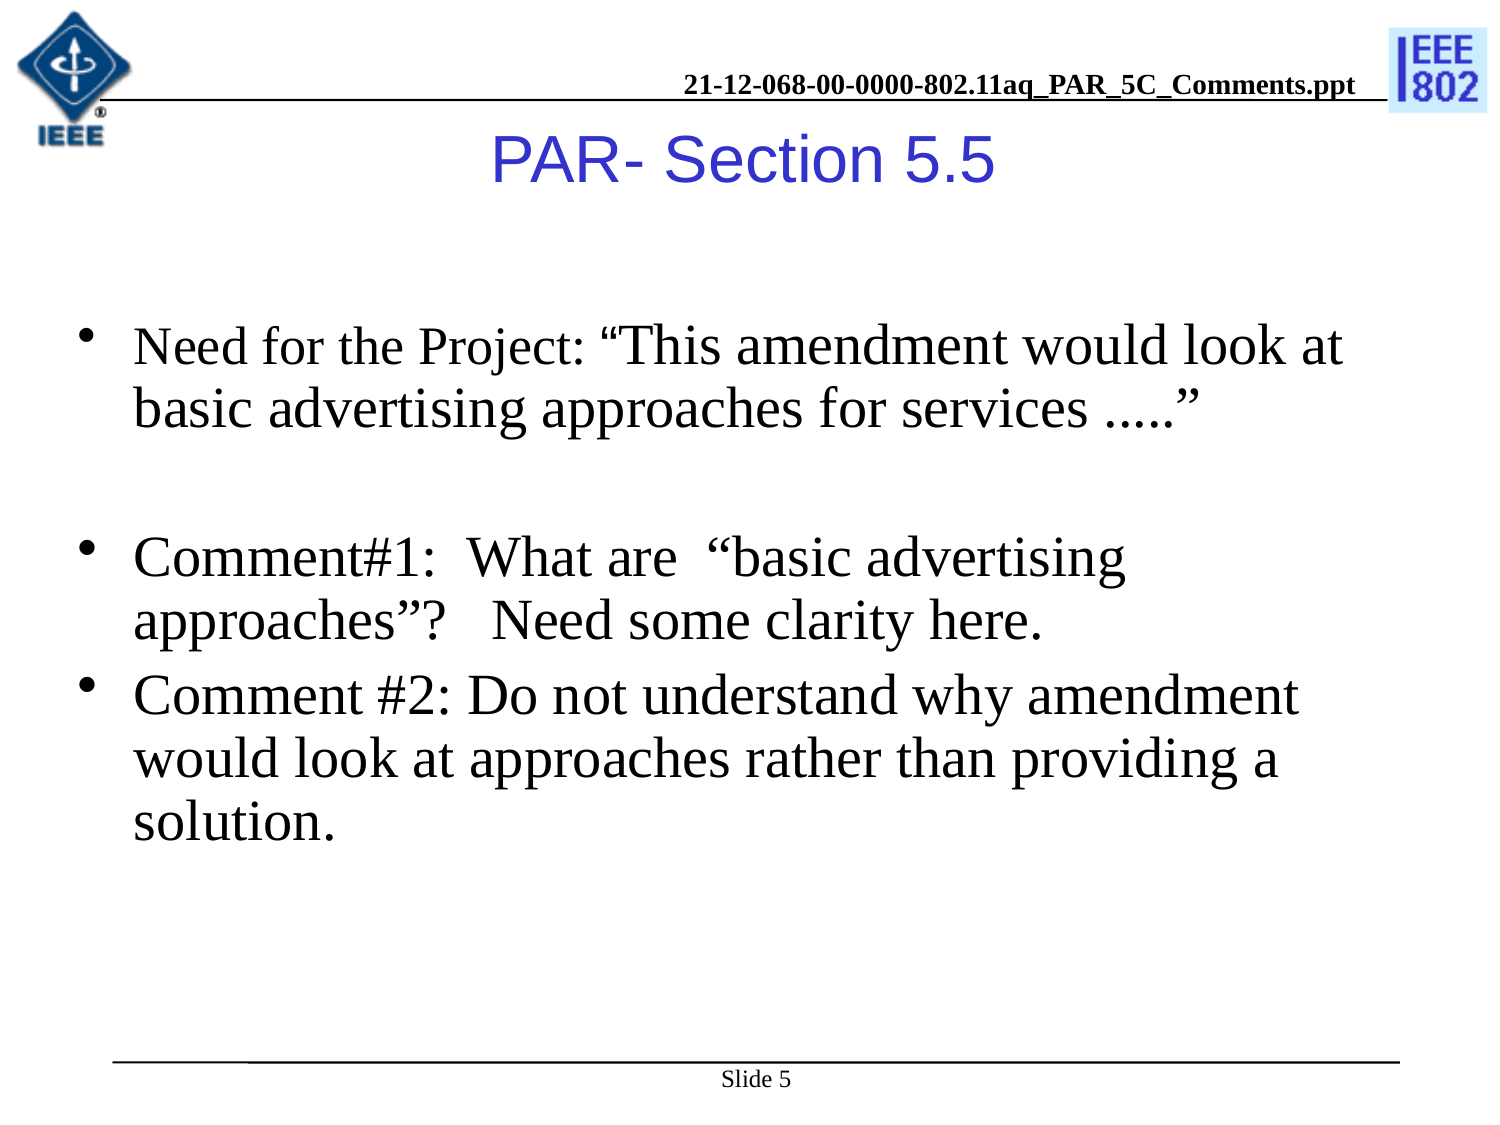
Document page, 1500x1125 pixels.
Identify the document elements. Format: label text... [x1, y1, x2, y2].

slide_number Slide 5 [712, 1061, 800, 1093]
title PAR- Section 5.5 [124, 112, 1401, 201]
list Need for the Project: “This amendment would look at basic advertising approaches for services .....” Comment#1: What are “basic advertising approaches”? Need some clarity here. Comment #2: Do not understand why amendment would look at approaches rather than providing a solution. [62, 249, 1426, 963]
picture [12, 9, 137, 150]
picture [1374, 9, 1499, 138]
